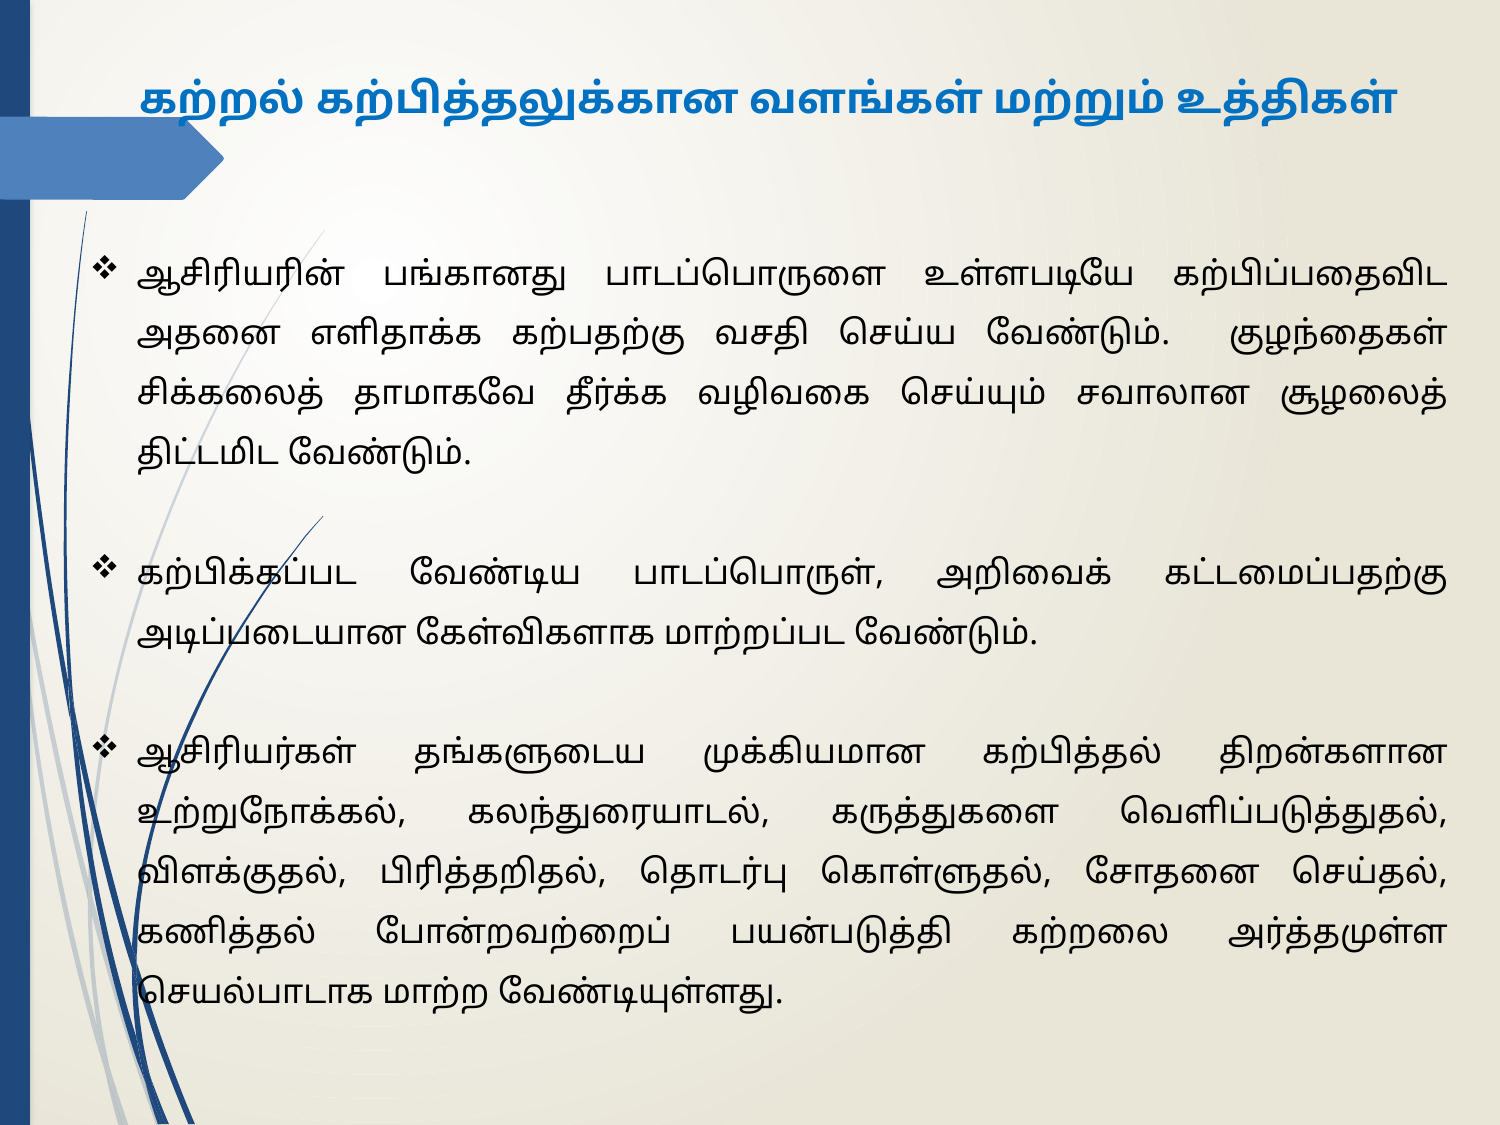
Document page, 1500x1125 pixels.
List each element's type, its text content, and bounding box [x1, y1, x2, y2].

text_box கற்றல் கற்பித்தலுக்கான வளங்கள் மற்றும் உத்திகள் ஆசிரியரின் பங்கானது பாடப்பொருளை உள்ளபடியே கற்பிப்பதைவிட அதனை எளிதாக்க கற்பதற்கு வசதி செய்ய வேண்டும். குழந்தைகள் சிக்கலைத் தாமாகவே தீர்க்க வழிவகை செய்யும் சவாலான சூழலைத் திட்டமிட வேண்டும். கற்பிக்கப்பட வேண்டிய பாடப்பொருள், அறிவைக் கட்டமைப்பதற்கு அடிப்படையான கேள்விகளாக மாற்றப்பட வேண்டும். ஆசிரியர்கள் தங்களுடைய முக்கியமான கற்பித்தல் திறன்களான உற்றுநோக்கல், கலந்துரையாடல், கருத்துகளை வெளிப்படுத்துதல், விளக்குதல், பிரித்தறிதல், தொடர்பு கொள்ளுதல், சோதனை செய்தல், கணித்தல் போன்றவற்றைப் பயன்படுத்தி கற்றலை அர்த்தமுள்ள செயல்பாடாக மாற்ற வேண்டியுள்ளது. [75, 64, 1463, 1018]
